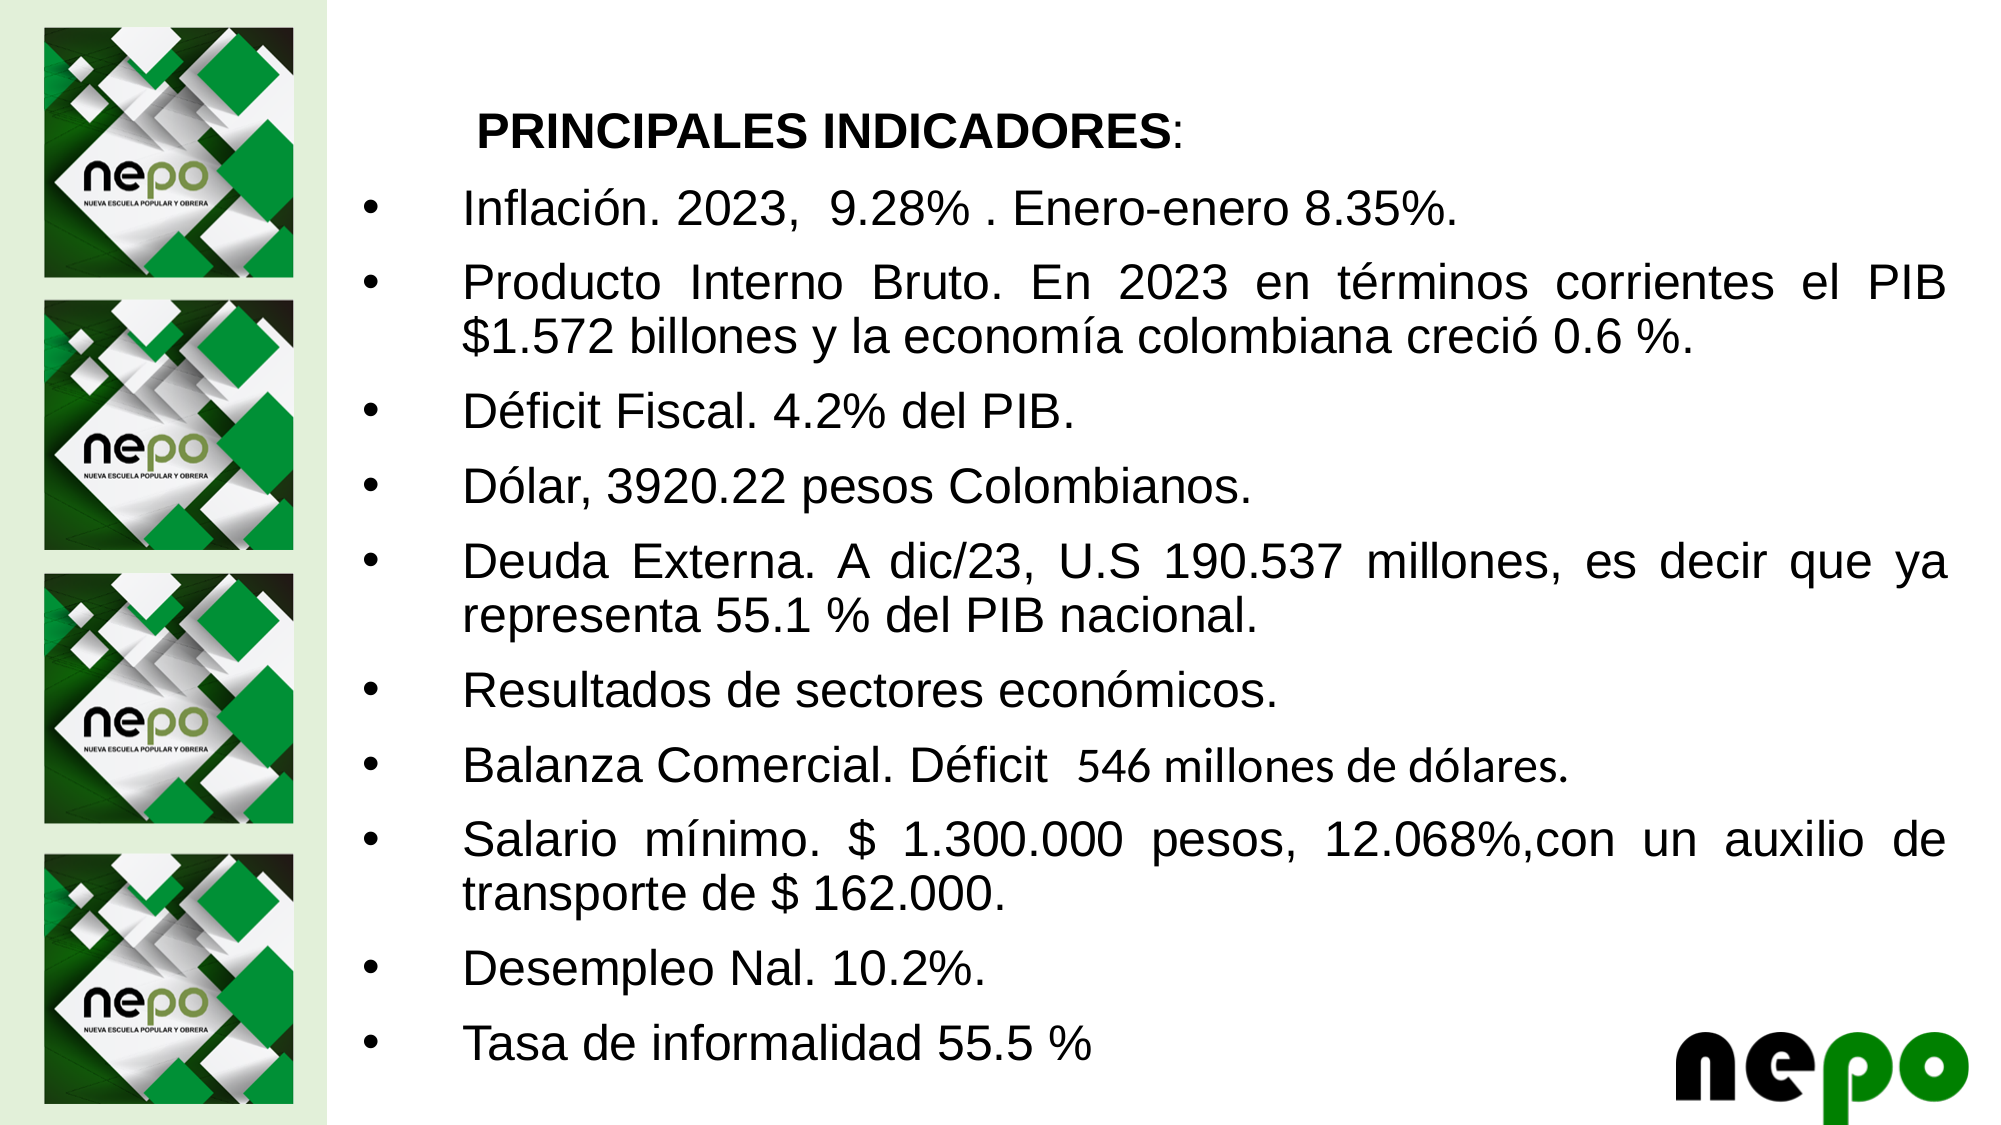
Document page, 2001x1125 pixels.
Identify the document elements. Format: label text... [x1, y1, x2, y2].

picture [0, 0, 327, 1125]
list PRINCIPALES INDICADORES: Inflación. 2023, 9.28% . Enero-enero 8.35%. Producto Interno Bruto. En 2023 en términos corrientes el PIB $1.572 billones y la economía colombiana creció 0.6 %. Déficit Fiscal. 4.2% del PIB. Dólar, 3920.22 pesos Colombianos. Deuda Externa. A dic/23, U.S 190.537 millones, es decir que ya representa 55.1 % del PIB nacional. Resultados de sectores económicos. Balanza Comercial. Déficit 546 millones de dólares. Salario mínimo. $ 1.300.000 pesos, 12.068%,con un auxilio de transporte de $ 162.000. Desempleo Nal. 10.2%. Tasa de informalidad 55.5 % [347, 0, 1964, 1048]
picture [1676, 1032, 1969, 1125]
